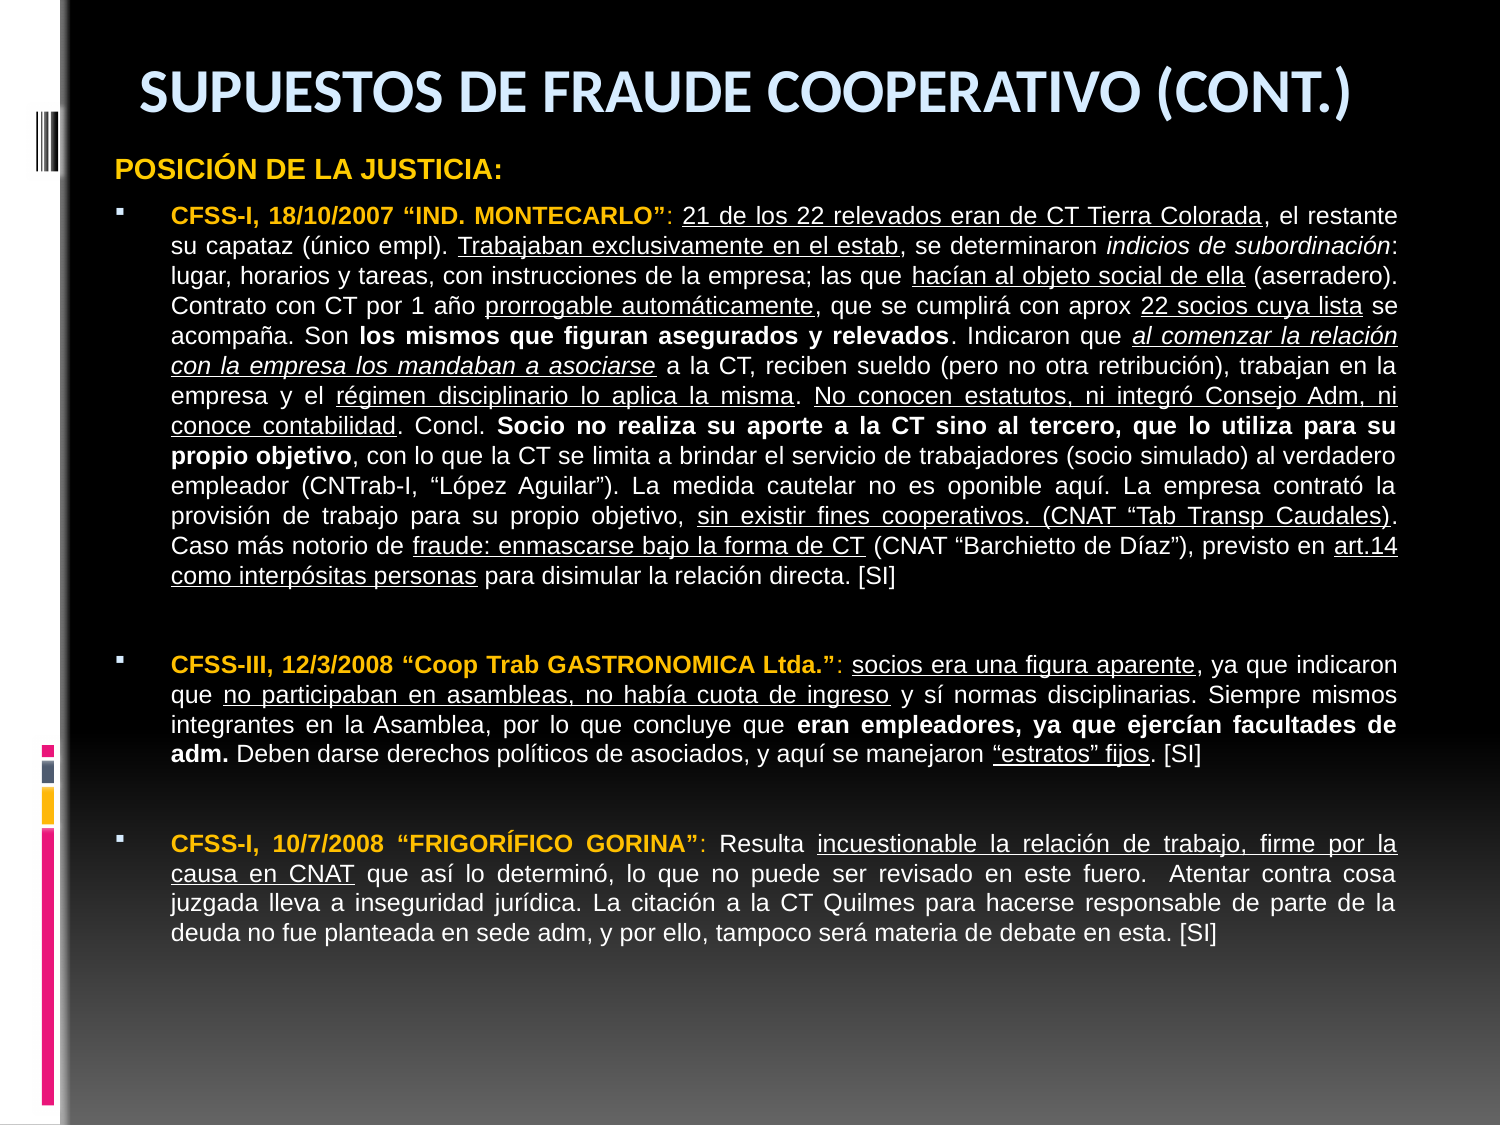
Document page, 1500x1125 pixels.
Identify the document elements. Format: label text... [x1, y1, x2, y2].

title Supuestos de fraude cooperativo (cont.) [123, 42, 1372, 142]
list POSICIÓN DE LA JUSTICIA: CFSS-I, 18/10/2007 “IND. MONTECARLO”: 21 de los 22 relevados eran de CT Tierra Colorada, el restante su capataz (único empl). Trabajaban exclusivamente en el estab, se determinaron indicios de subordinación: lugar, horarios y tareas, con instrucciones de la empresa; las que hacían al objeto social de ella (aserradero). Contrato con CT por 1 año prorrogable automáticamente, que se cumplirá con aprox 22 socios cuya lista se acompaña. Son los mismos que figuran asegurados y relevados. Indicaron que al comenzar la relación con la empresa los mandaban a asociarse a la CT, reciben sueldo (pero no otra retribución), trabajan en la empresa y el régimen disciplinario lo aplica la misma. No conocen estatutos, ni integró Consejo Adm, ni conoce contabilidad. Concl. Socio no realiza su aporte a la CT sino al tercero, que lo utiliza para su propio objetivo, con lo que la CT se limita a brindar el servicio de trabajadores (socio simulado) al verdadero empleador (CNTrab-I, “López Aguilar”). La medida cautelar no es oponible aquí. La empresa contrató la provisión de trabajo para su propio objetivo, sin existir fines cooperativos. (CNAT “Tab Transp Caudales). Caso más notorio de fraude: enmascarse bajo la forma de CT (CNAT “Barchietto de Díaz”), previsto en art.14 como interpósitas personas para disimular la relación directa. [SI] CFSS-III, 12/3/2008 “Coop Trab GASTRONOMICA Ltda.”: socios era una figura aparente, ya que indicaron que no participaban en asambleas, no había cuota de ingreso y sí normas disciplinarias. Siempre mismos integrantes en la Asamblea, por lo que concluye que eran empleadores, ya que ejercían facultades de adm. Deben darse derechos políticos de asociados, y aquí se manejaron “estratos” fijos. [SI] CFSS-I, 10/7/2008 “FRIGORÍFICO GORINA”: Resulta incuestionable la relación de trabajo, firme por la causa en CNAT que así lo determinó, lo que no puede ser revisado en este fuero. Atentar contra cosa juzgada lleva a inseguridad jurídica. La citación a la CT Quilmes para hacerse responsable de parte de la deuda no fue planteada en sede adm, y por ello, tampoco será materia de debate en esta. [SI] [88, 142, 1414, 1061]
